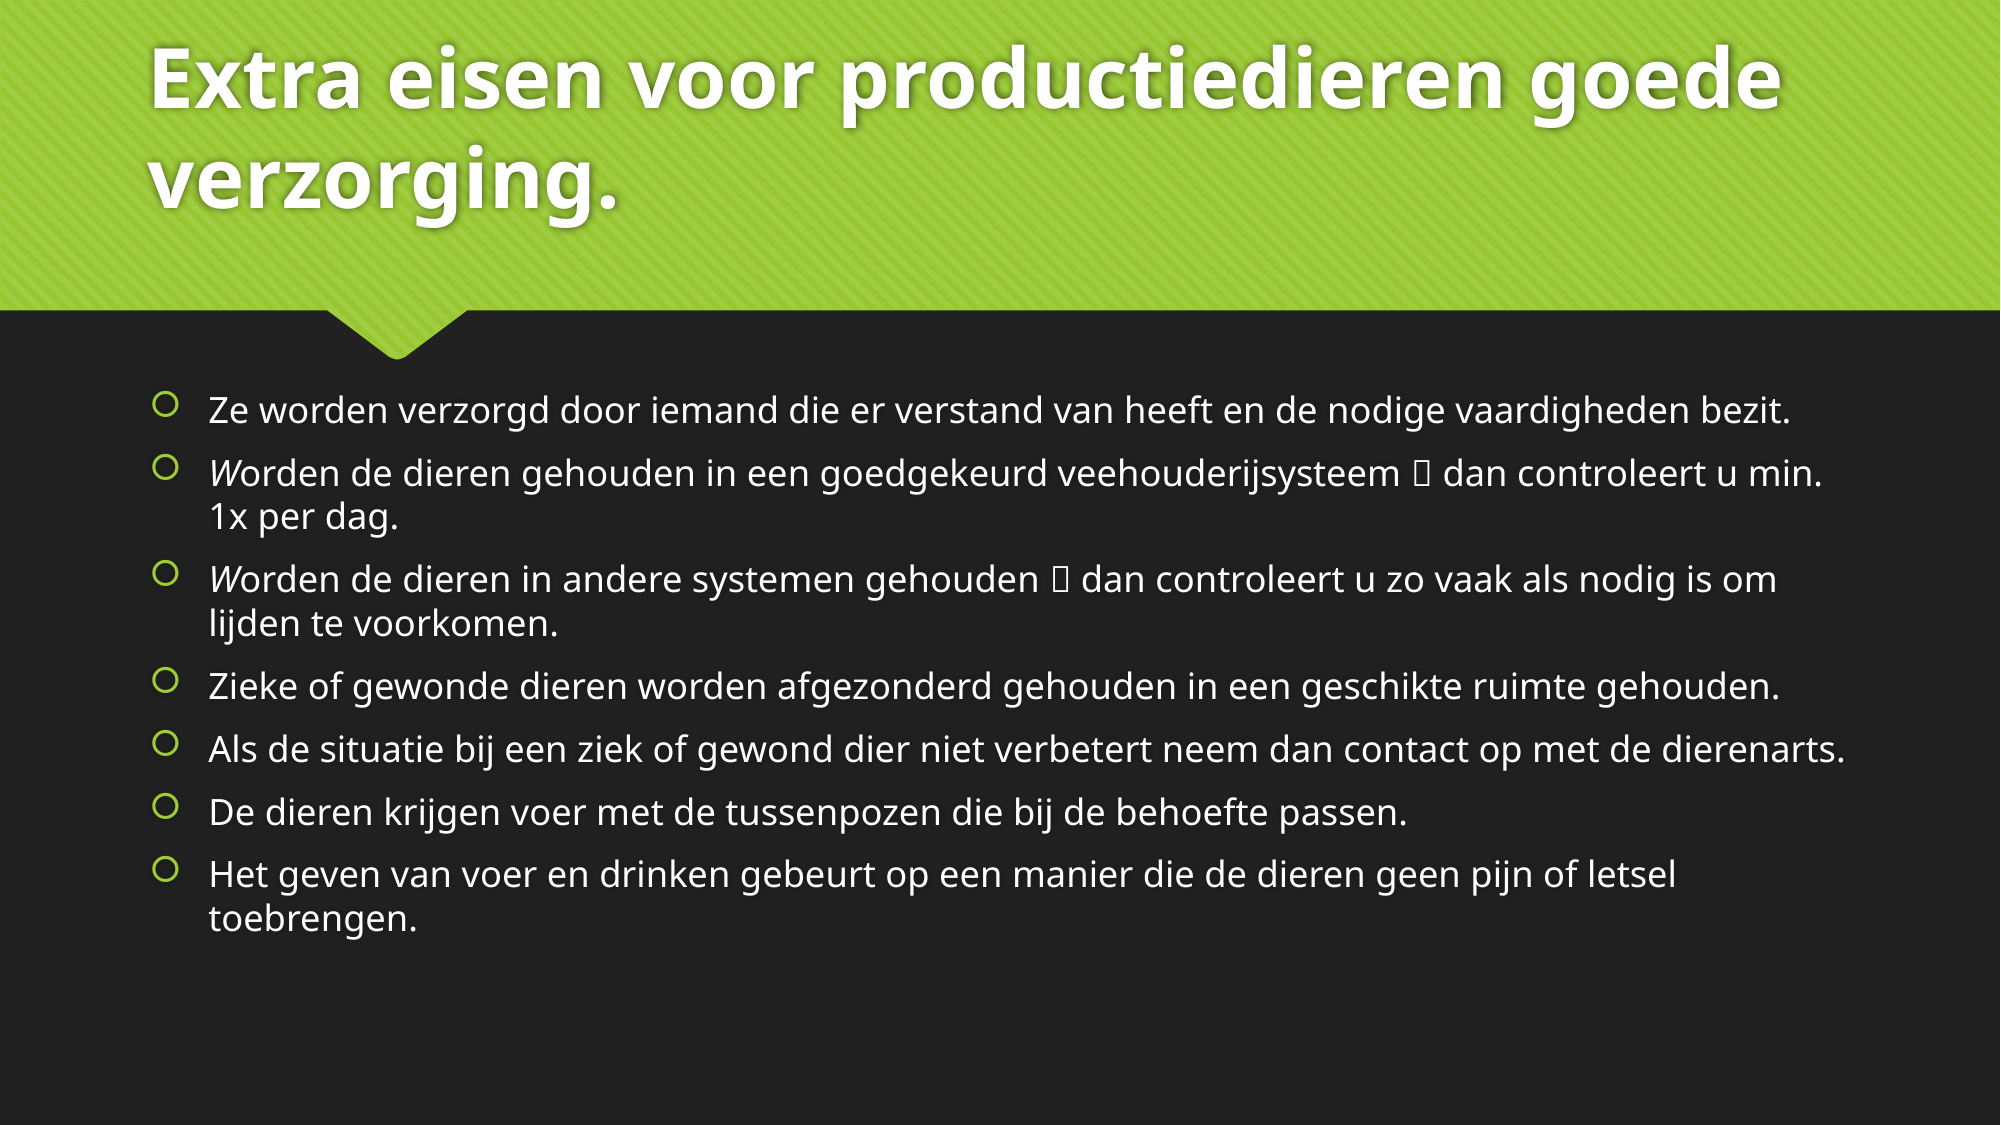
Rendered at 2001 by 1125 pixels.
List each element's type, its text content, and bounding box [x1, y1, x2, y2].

list Ze worden verzorgd door iemand die er verstand van heeft en de nodige vaardigheden bezit. Worden de dieren gehouden in een goedgekeurd veehouderijsysteem  dan controleert u min. 1x per dag. Worden de dieren in andere systemen gehouden  dan controleert u zo vaak als nodig is om lijden te voorkomen. Zieke of gewonde dieren worden afgezonderd gehouden in een geschikte ruimte gehouden. Als de situatie bij een ziek of gewond dier niet verbetert neem dan contact op met de dierenarts. De dieren krijgen voer met de tussenpozen die bij de behoefte passen. Het geven van voer en drinken gebeurt op een manier die de dieren geen pijn of letsel toebrengen. [134, 364, 1866, 962]
title Extra eisen voor productiedieren goede verzorging. [132, 73, 1868, 233]
